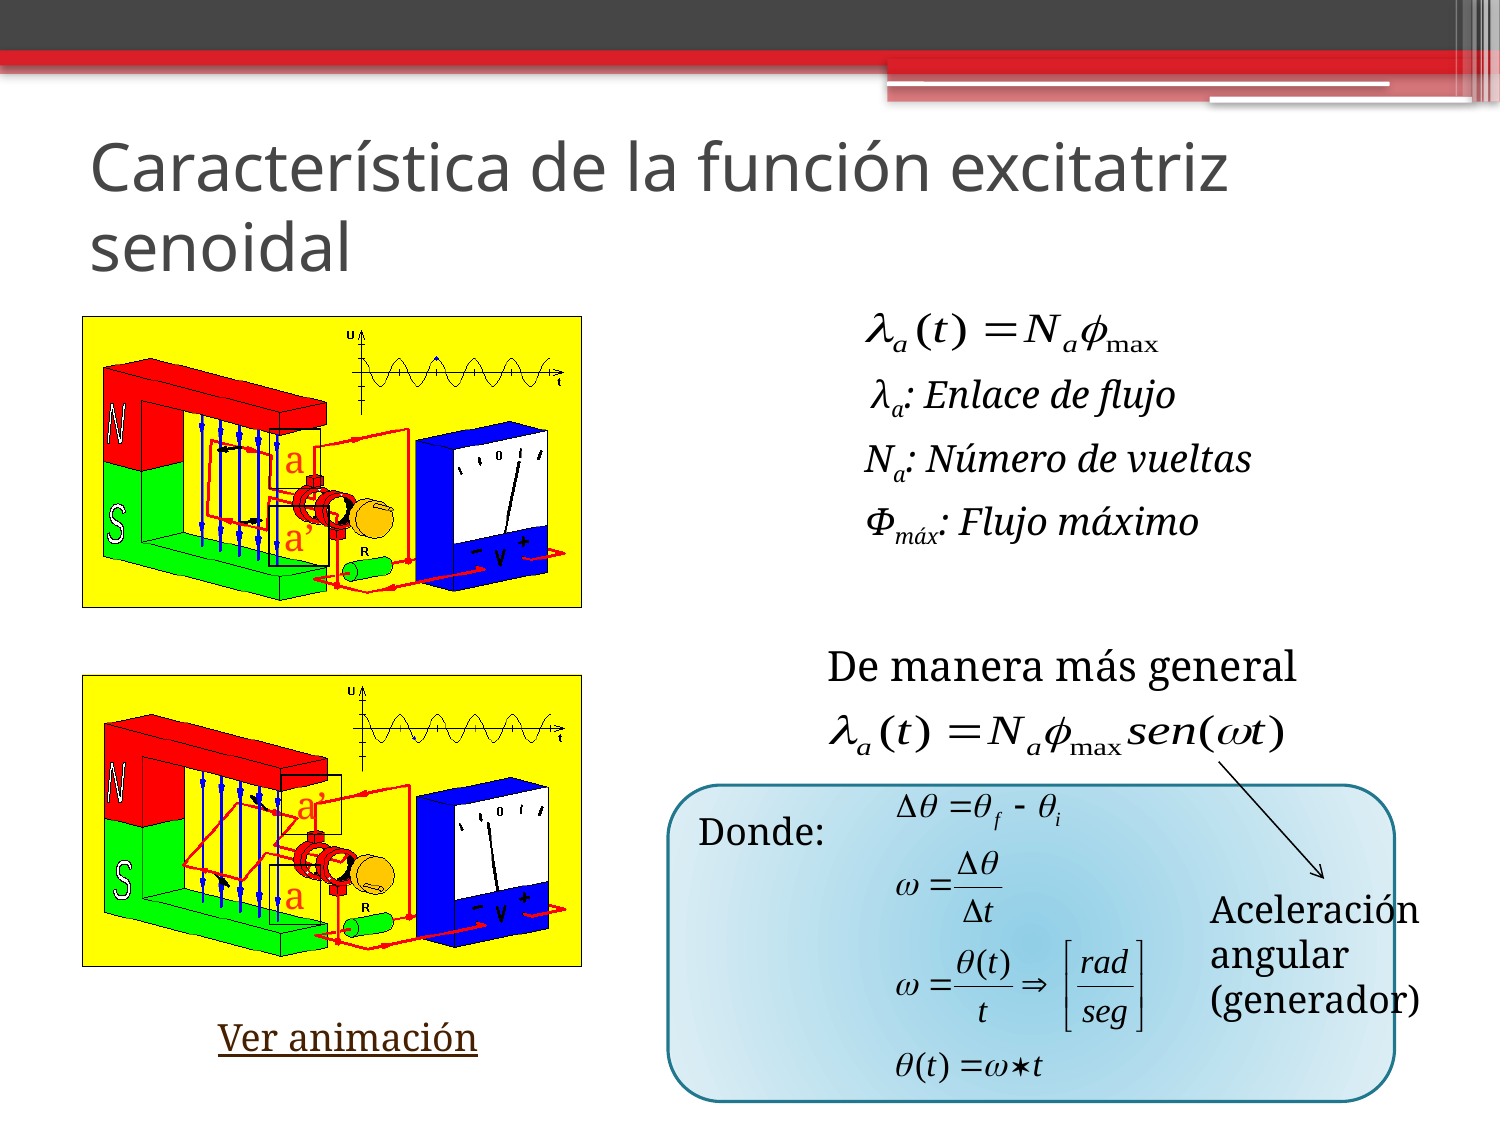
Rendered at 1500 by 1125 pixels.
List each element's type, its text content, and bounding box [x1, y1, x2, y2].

text_box Aceleración angular (generador) [1195, 878, 1454, 1029]
text_box Φmáx: Flujo máximo [851, 490, 1215, 557]
text_box Na: Número de vueltas [849, 428, 1268, 494]
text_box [856, 300, 1170, 364]
text_box λa: Enlace de flujo [856, 363, 1244, 428]
text_box De manera más general [812, 632, 1313, 698]
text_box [1212, 767, 1331, 874]
text_box Donde: [666, 783, 1397, 1104]
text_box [81, 674, 583, 967]
title Característica de la función excitatriz senoidal [75, 117, 1425, 293]
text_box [890, 784, 1156, 1091]
text_box Ver animación [202, 1006, 494, 1072]
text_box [820, 702, 1296, 766]
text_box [81, 316, 583, 608]
